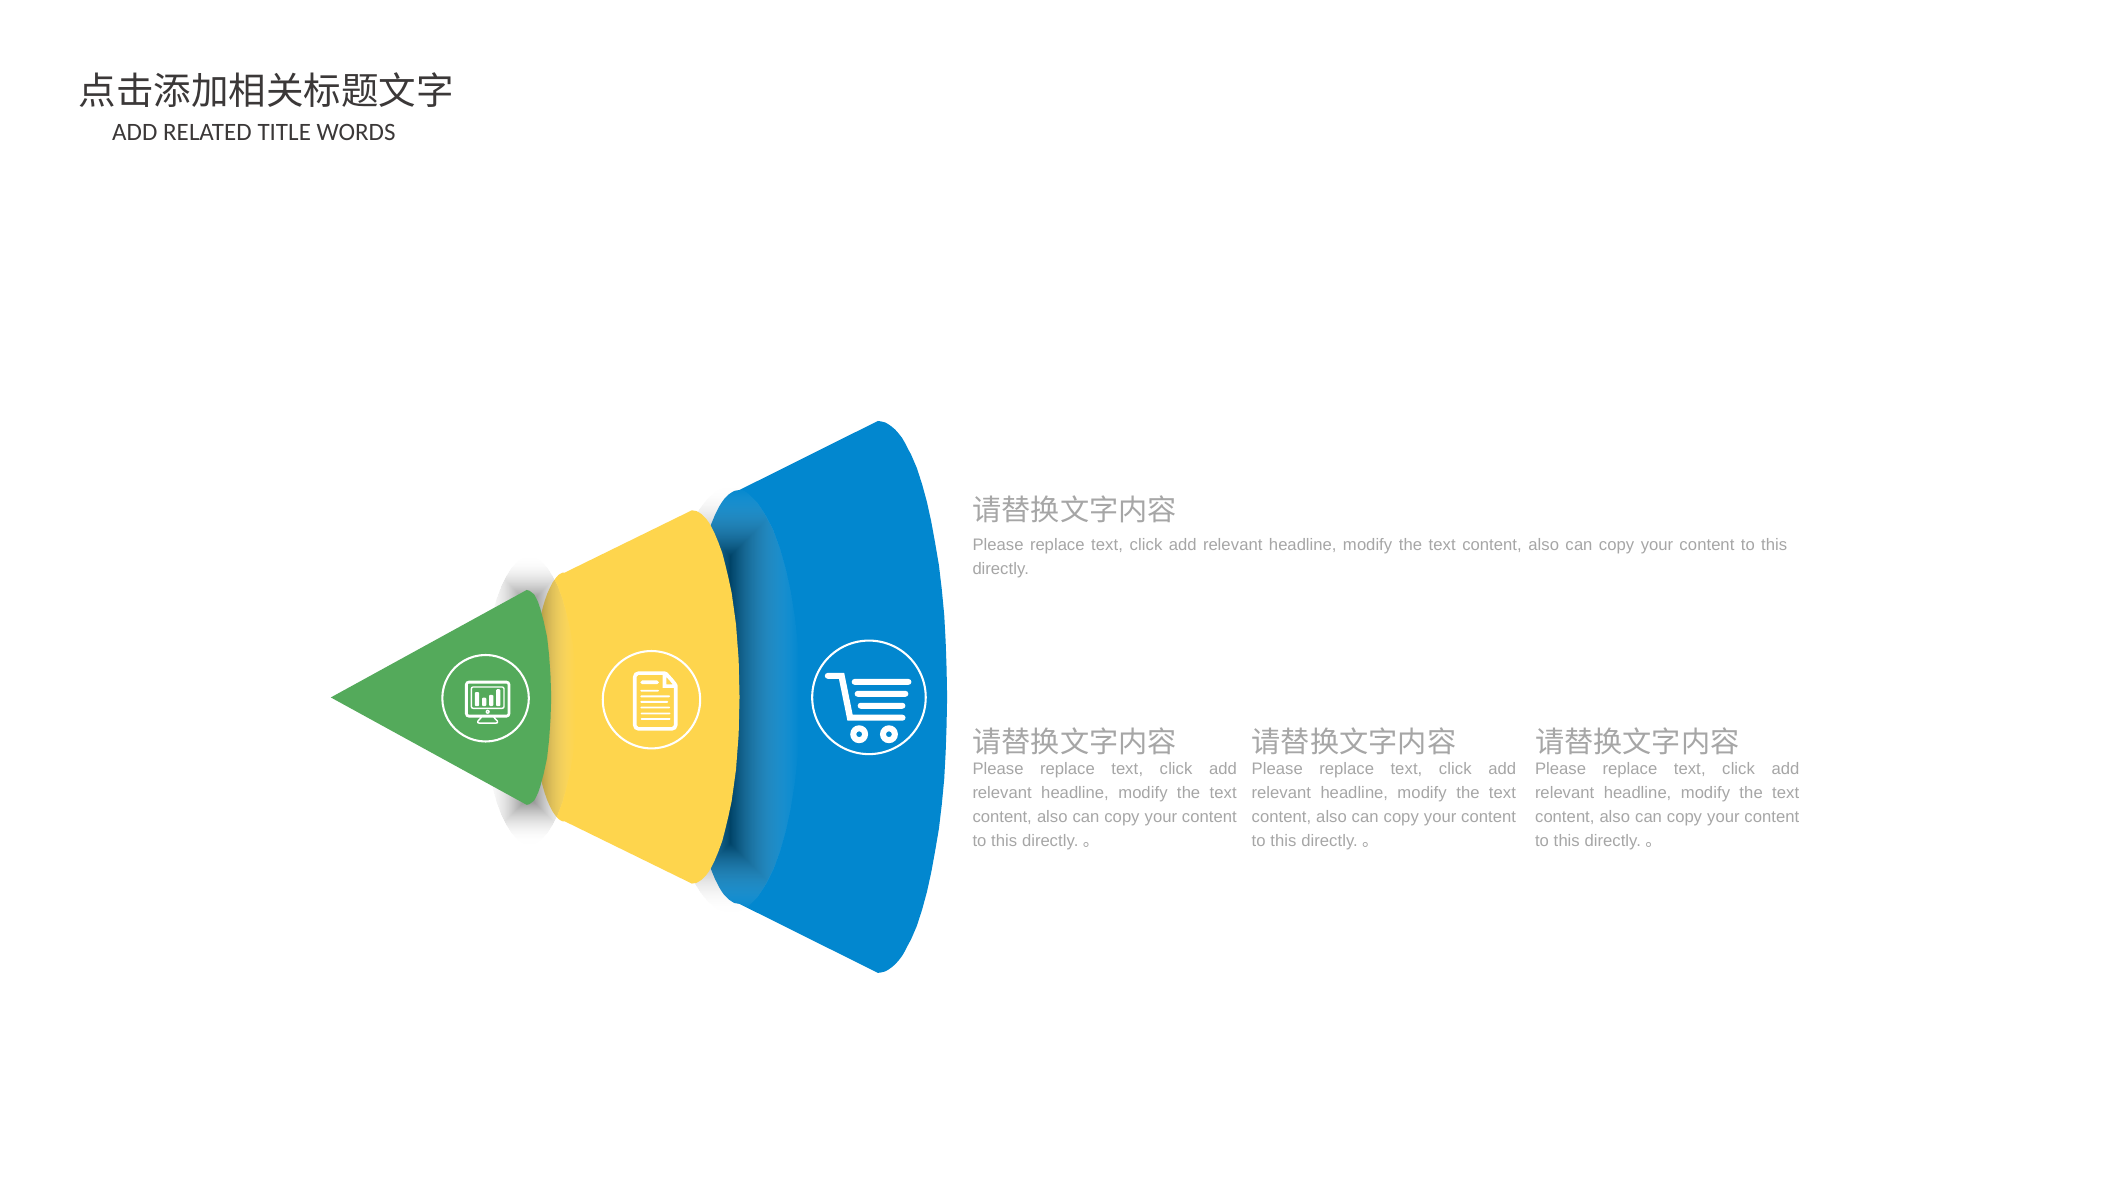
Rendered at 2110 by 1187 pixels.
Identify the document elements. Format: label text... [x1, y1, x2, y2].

text_box 请替换文字内容 [1251, 716, 1517, 753]
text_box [309, 577, 597, 823]
text_box Please replace text, click add relevant headline, modify the text content, also can copy your content to this directly. [972, 529, 1789, 578]
text_box 点击添加相关标题文字 [62, 59, 470, 121]
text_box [453, 566, 880, 833]
text_box [730, 420, 948, 973]
text_box Please replace text, click add relevant headline, modify the text content, also can copy your content to this directly.。 [1534, 753, 1800, 850]
text_box Please replace text, click add relevant headline, modify the text content, also can copy your content to this directly.。 [972, 753, 1238, 850]
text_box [602, 650, 701, 749]
text_box 请替换文字内容 [972, 484, 1238, 527]
text_box 请替换文字内容 [972, 716, 1238, 753]
text_box Please replace text, click add relevant headline, modify the text content, also can copy your content to this directly.。 [1251, 753, 1517, 850]
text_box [727, 898, 756, 904]
text_box ADD RELATED TITLE WORDS [96, 107, 413, 154]
text_box 请替换文字内容 [1534, 716, 1800, 753]
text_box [812, 640, 926, 755]
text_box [722, 496, 756, 502]
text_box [442, 654, 529, 742]
